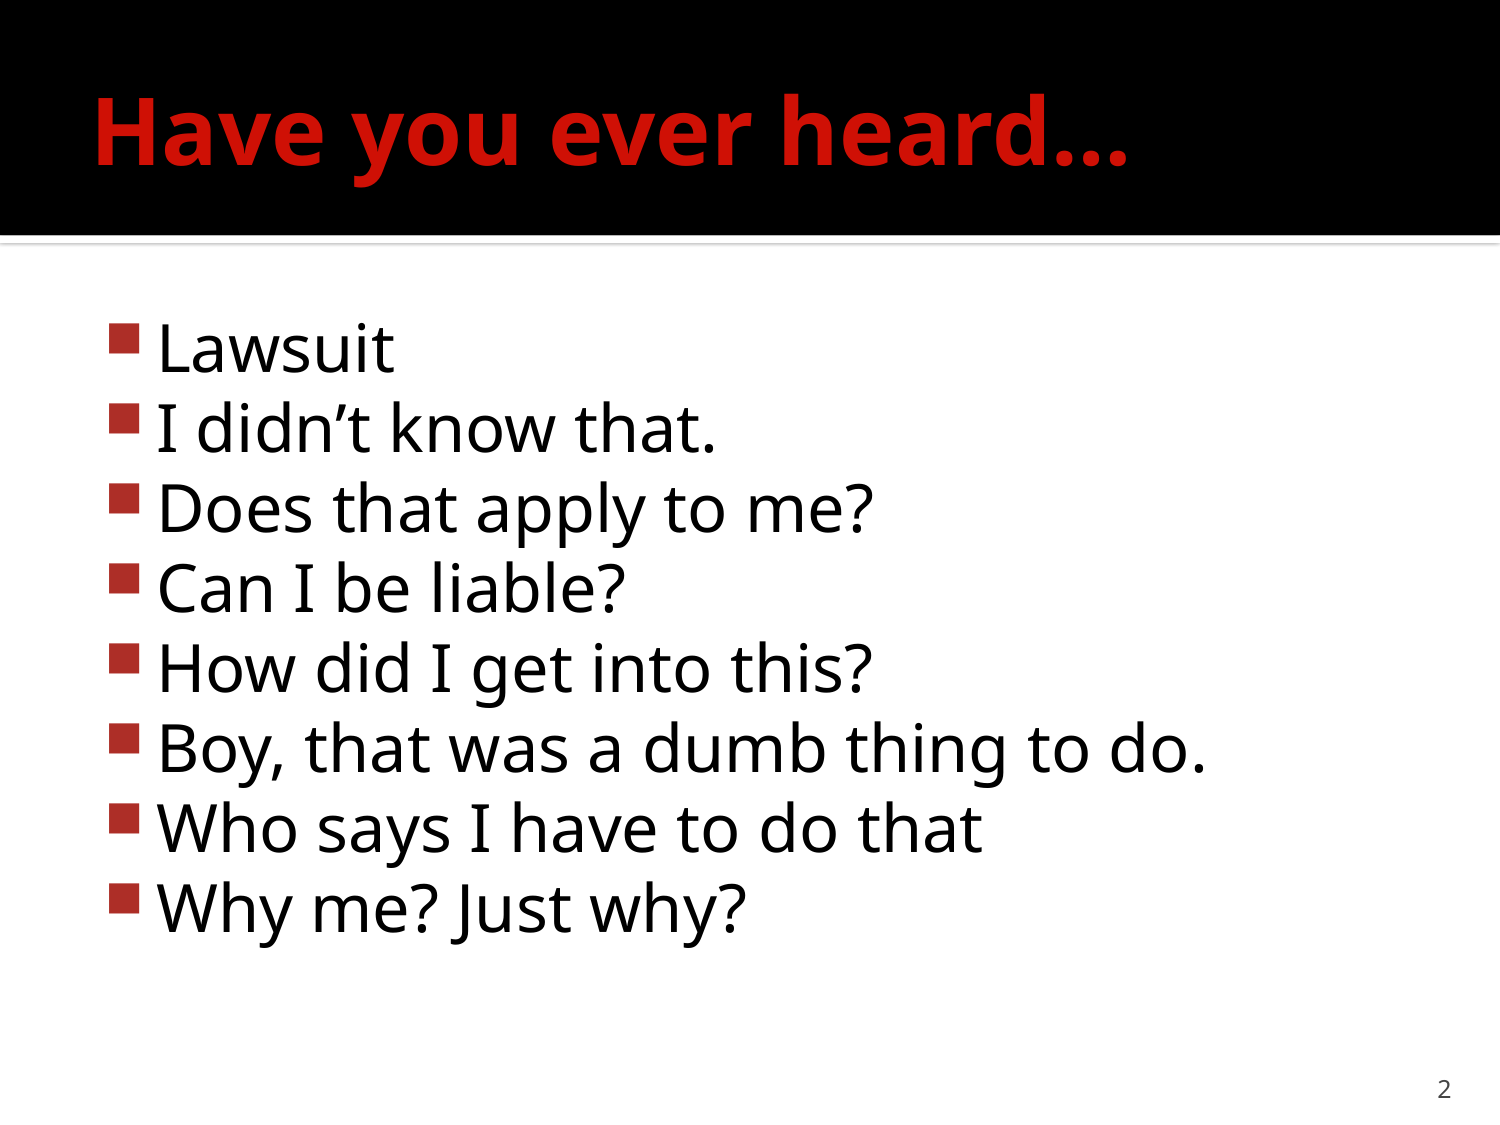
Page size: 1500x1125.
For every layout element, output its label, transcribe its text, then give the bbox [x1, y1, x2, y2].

title Have you ever heard… [75, 25, 1425, 231]
list Lawsuit I didn’t know that. Does that apply to me? Can I be liable? How did I get into this? Boy, that was a dumb thing to do. Who says I have to do that Why me? Just why? [75, 291, 1425, 1050]
slide_number 2 [1345, 1062, 1467, 1108]
